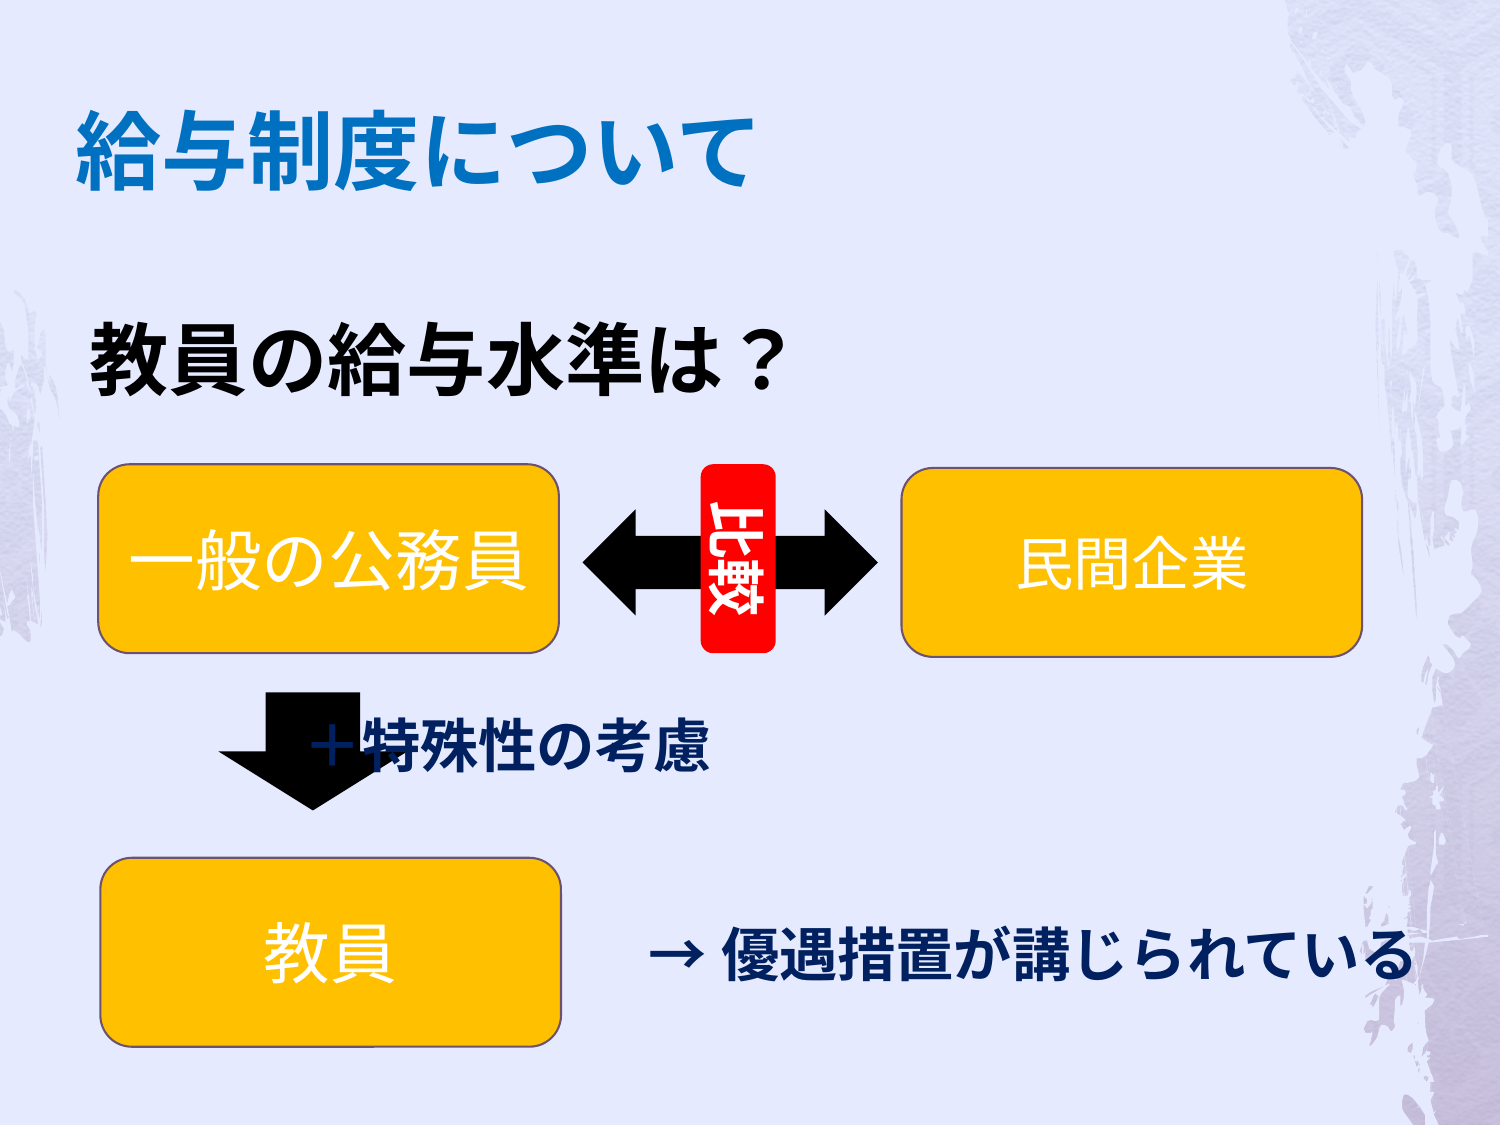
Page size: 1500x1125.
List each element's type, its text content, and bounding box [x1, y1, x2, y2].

text_box 教員の給与水準は？ [75, 302, 1481, 413]
text_box →優遇措置が講じられている [1374, 903, 1460, 1004]
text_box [97, 463, 1363, 1047]
text_box 給与制度について [74, 97, 1425, 201]
